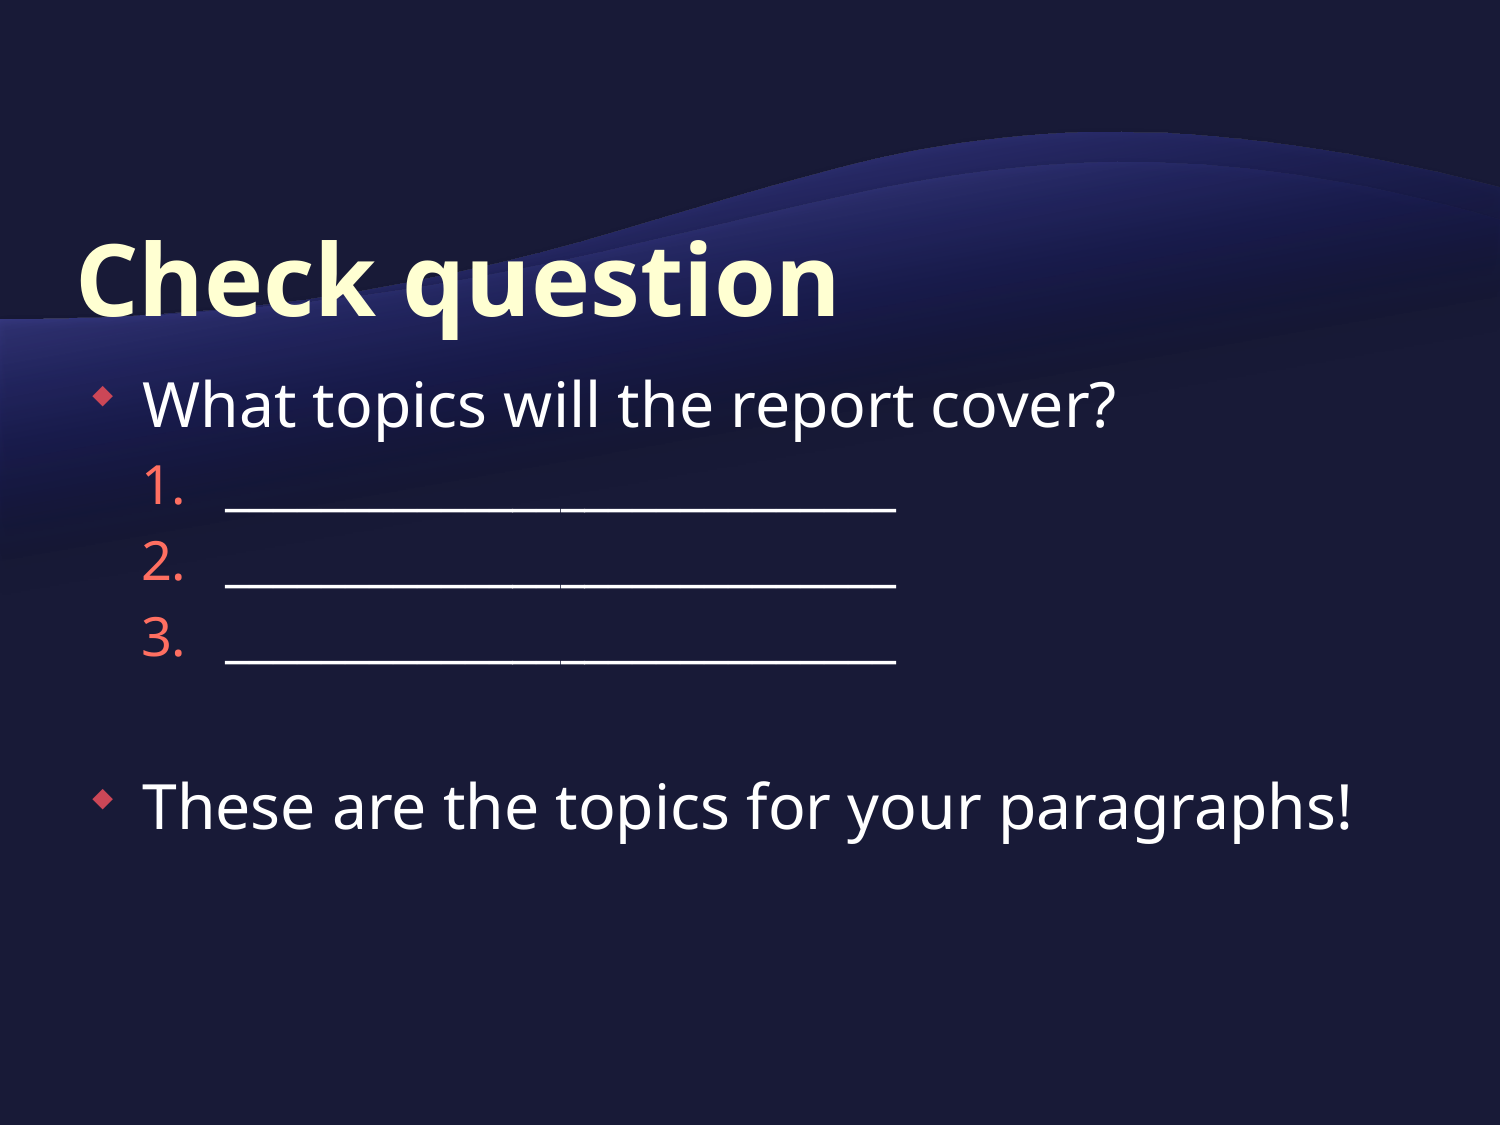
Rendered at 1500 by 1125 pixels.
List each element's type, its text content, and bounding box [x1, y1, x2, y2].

title Check question [75, 87, 1425, 338]
list What topics will the report cover? ____________________________ ____________________________ ____________________________ These are the topics for your paragraphs! [75, 357, 1425, 1033]
